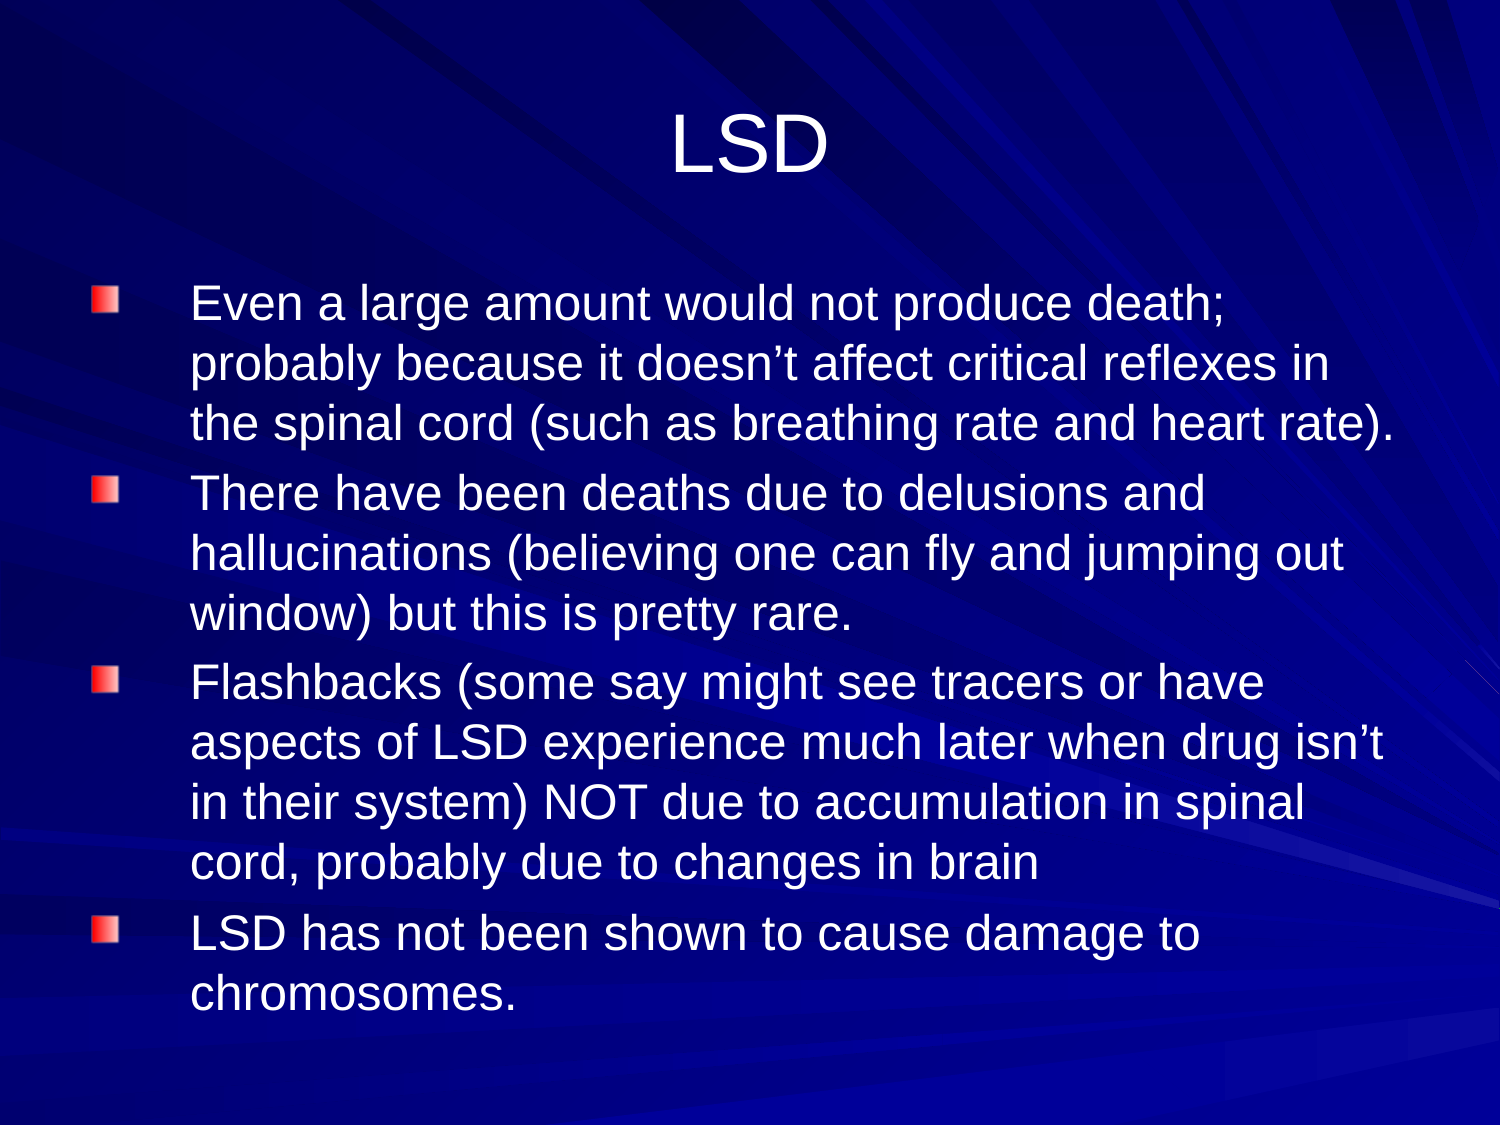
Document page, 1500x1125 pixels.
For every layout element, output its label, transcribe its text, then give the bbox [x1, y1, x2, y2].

title LSD [74, 45, 1426, 234]
picture [90, 474, 122, 506]
picture [90, 914, 122, 946]
picture [90, 284, 122, 316]
list Even a large amount would not produce death; probably because it doesn’t affect critical reflexes in the spinal cord (such as breathing rate and heart rate). There have been deaths due to delusions and hallucinations (believing one can fly and jumping out window) but this is pretty rare. Flashbacks (some say might see tracers or have aspects of LSD experience much later when drug isn’t in their system) NOT due to accumulation in spinal cord, probably due to changes in brain LSD has not been shown to cause damage to chromosomes. [74, 262, 1426, 1006]
picture [90, 664, 122, 696]
